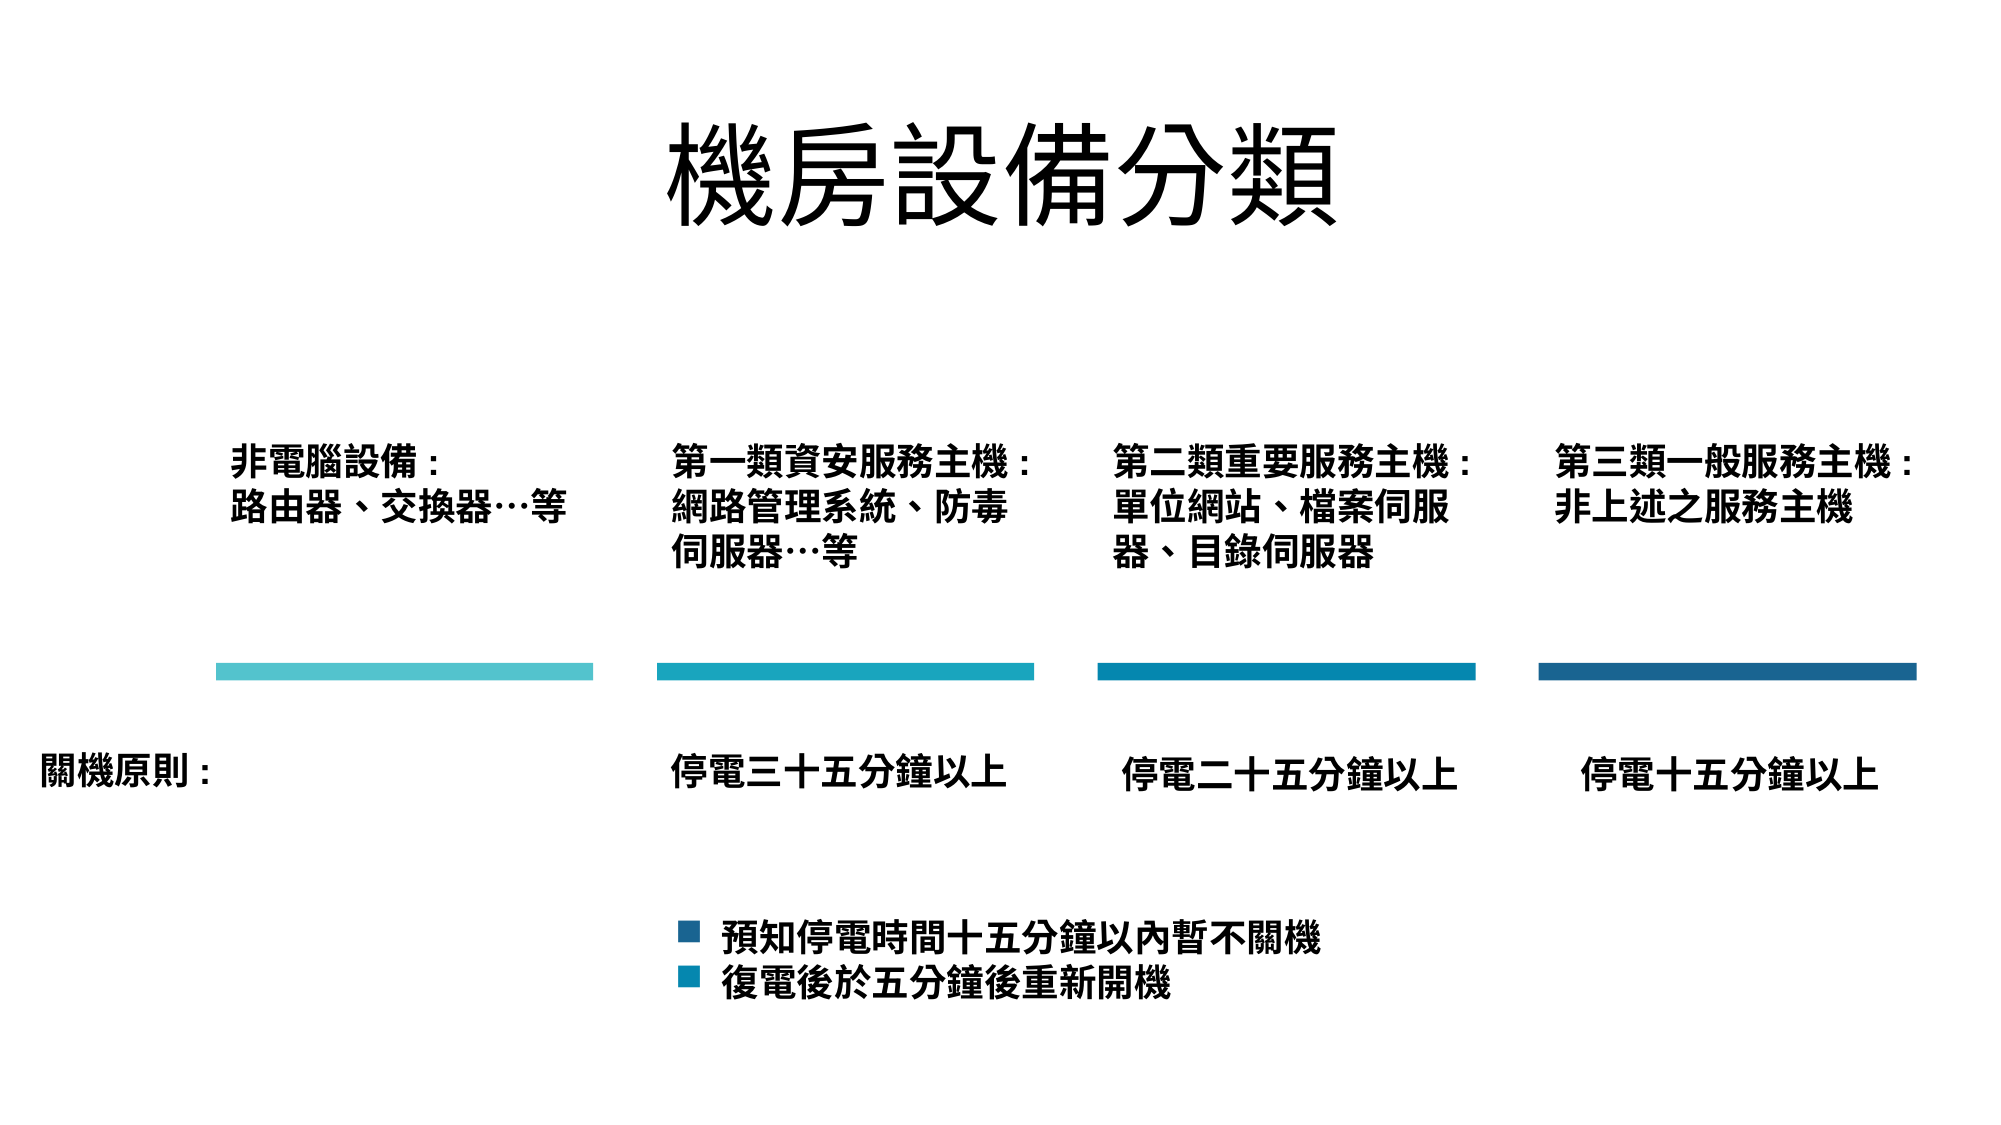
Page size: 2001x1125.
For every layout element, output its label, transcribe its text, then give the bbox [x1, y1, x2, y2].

text_box [1538, 662, 1918, 681]
text_box 停電十五分鐘以上 [1561, 759, 1899, 787]
text_box 預知停電時間十五分鐘以內暫不關機 復電後於五分鐘後重新開機 [660, 906, 1731, 1012]
text_box 第二類重要服務主機:單位網站、檔案伺服器、目錄伺服器 [1097, 430, 1475, 581]
text_box 停電三十五分鐘以上 [639, 760, 1040, 780]
text_box [656, 662, 1035, 681]
text_box 非電腦設備: 路由器、交換器…等 [216, 430, 594, 536]
text_box 停電二十五分鐘以上 [1105, 757, 1475, 789]
text_box [215, 662, 594, 681]
text_box 第一類資安服務主機: 網路管理系統、防毒伺服器…等 [657, 430, 1035, 581]
list 機房設備分類 [53, 121, 1952, 241]
text_box 第三類一般服務主機: 非上述之服務主機 [1539, 430, 1917, 536]
text_box [1097, 662, 1477, 681]
text_box 關機原則: [25, 747, 217, 792]
